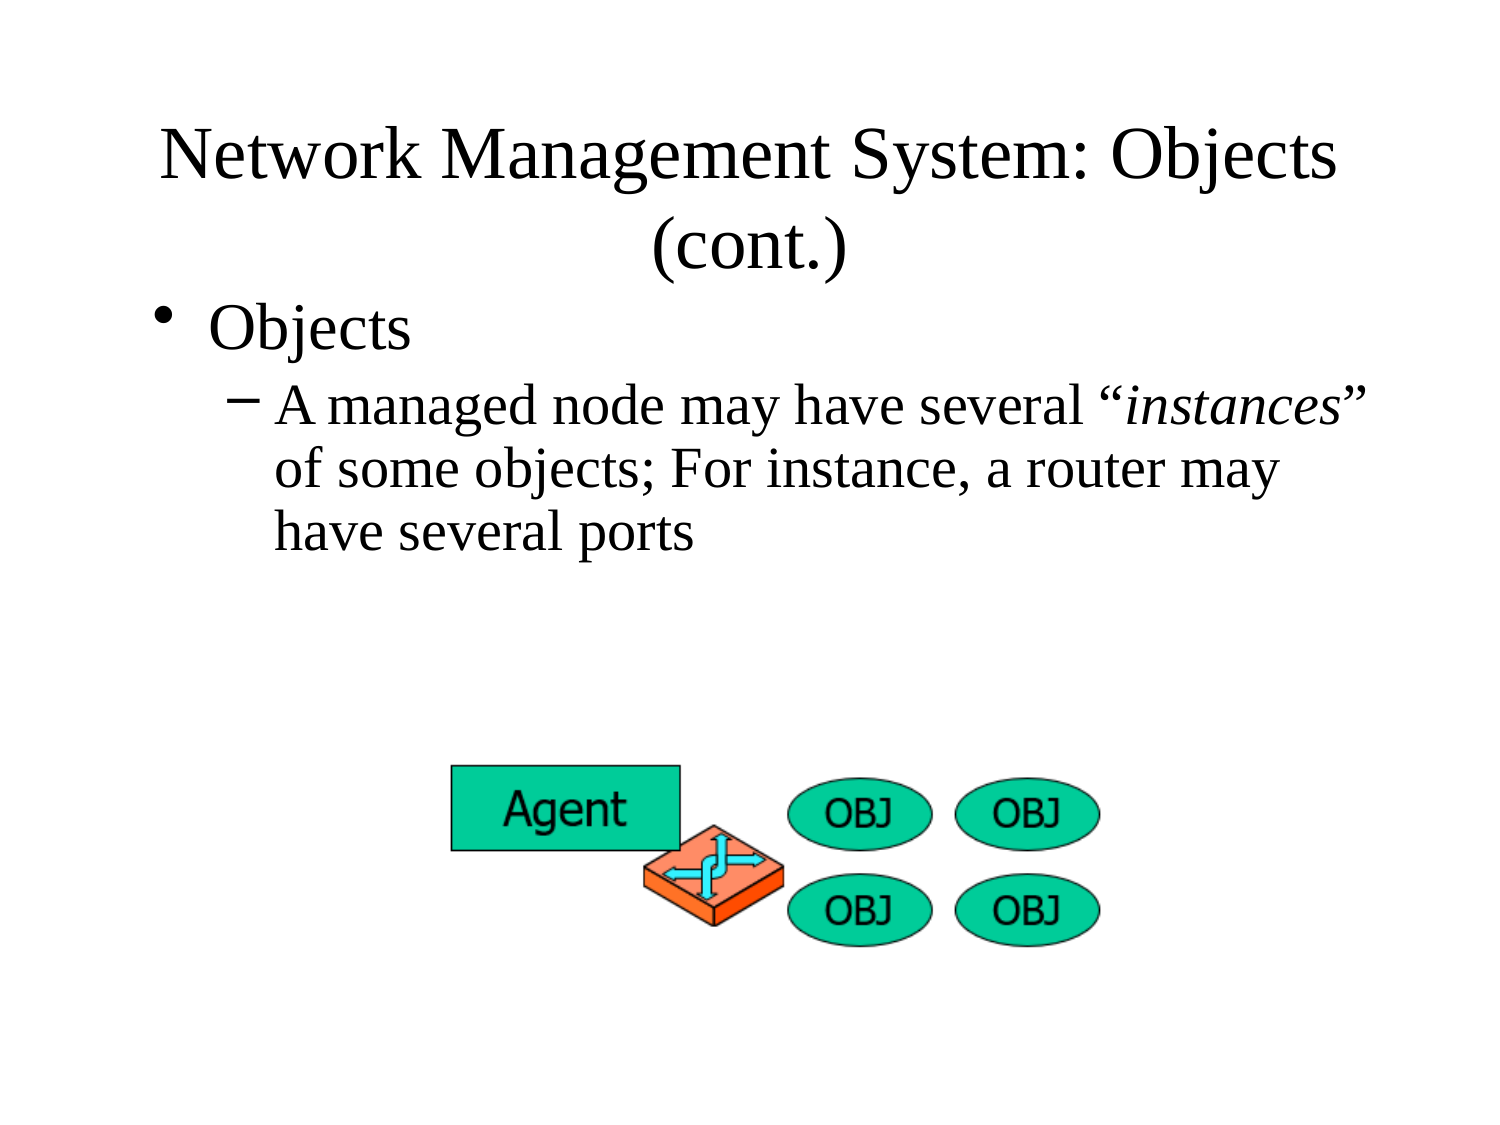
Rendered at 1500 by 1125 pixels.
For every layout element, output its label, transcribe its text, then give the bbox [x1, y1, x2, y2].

title Network Management System: Objects (cont.) [112, 99, 1388, 288]
picture [415, 715, 1135, 985]
list Objects A managed node may have several “instances” of some objects; For instance, a router may have several ports [137, 275, 1413, 1025]
